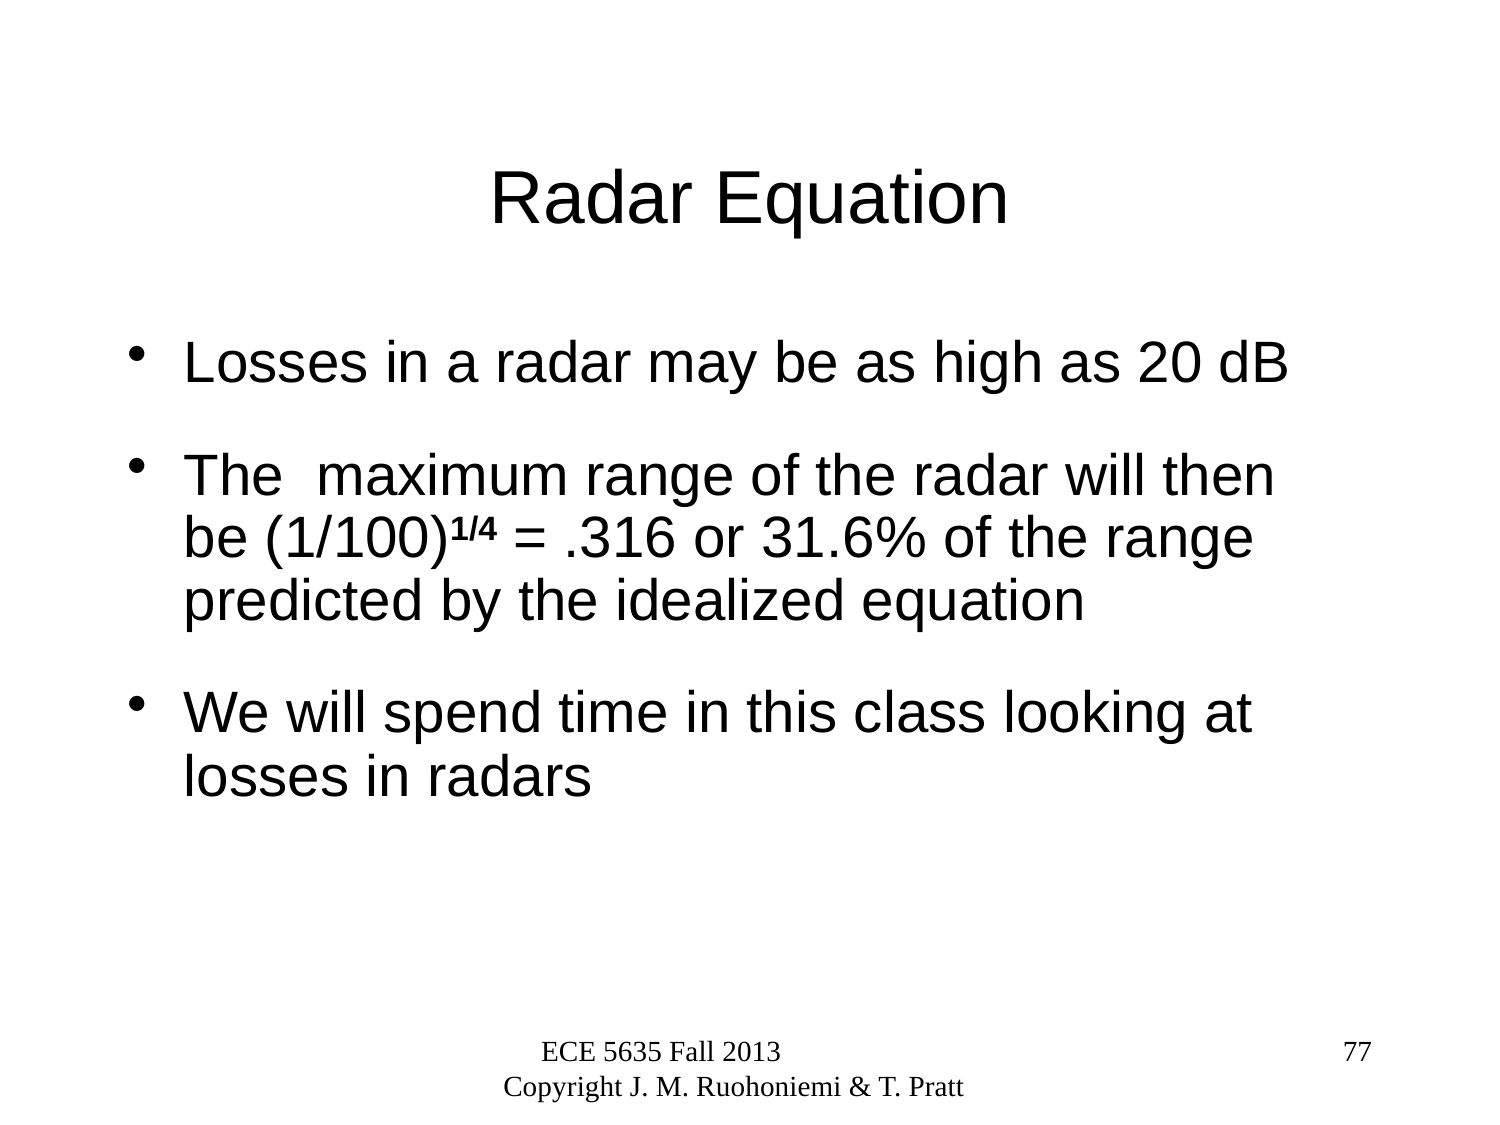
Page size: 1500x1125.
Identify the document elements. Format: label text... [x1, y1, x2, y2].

slide_number 77 [1074, 1024, 1388, 1101]
footer ECE 5635 Fall 2013 Copyright J. M. Ruohoniemi & T. Pratt [487, 1024, 988, 1101]
title Radar Equation [112, 99, 1388, 288]
list Losses in a radar may be as high as 20 dB The maximum range of the radar will then be (1/100)1/4 = .316 or 31.6% of the range predicted by the idealized equation We will spend time in this class looking at losses in radars [112, 324, 1388, 1001]
